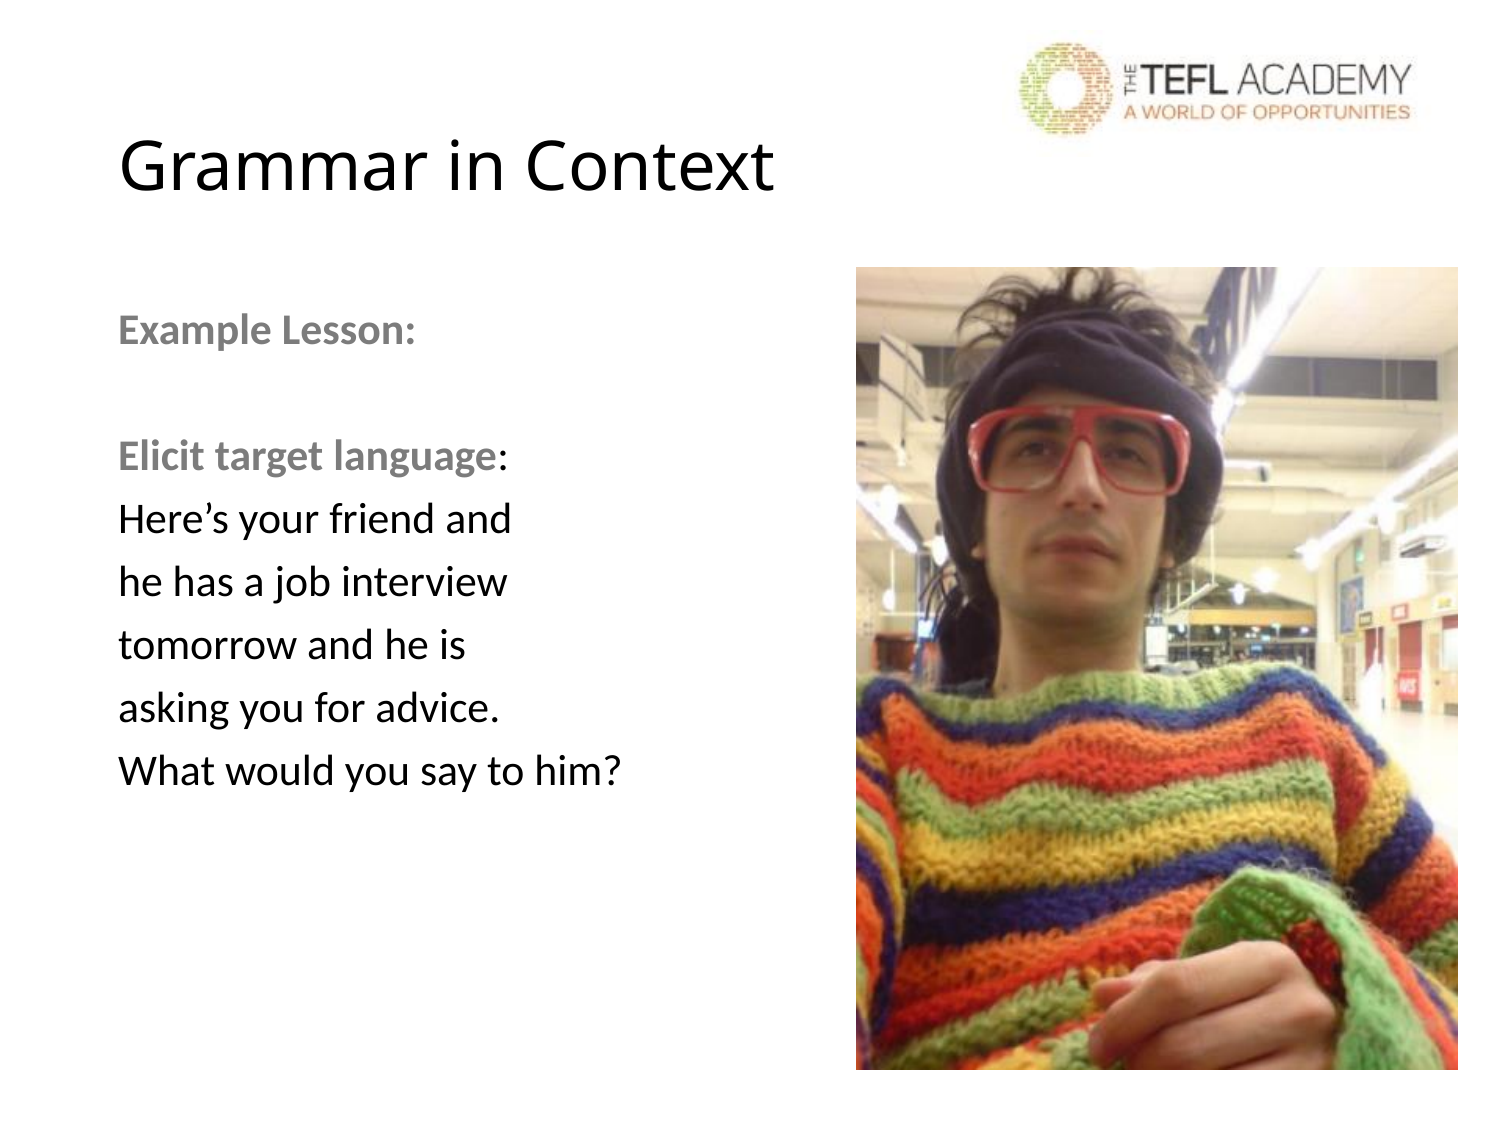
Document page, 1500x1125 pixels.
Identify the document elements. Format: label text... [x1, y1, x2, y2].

picture [1002, 30, 1446, 157]
title Grammar in Context [103, 59, 1397, 278]
list Example Lesson: Elicit target language: Here’s your friend and he has a job interview tomorrow and he is asking you for advice. What would you say to him? [103, 299, 856, 1014]
picture [856, 267, 1458, 1070]
